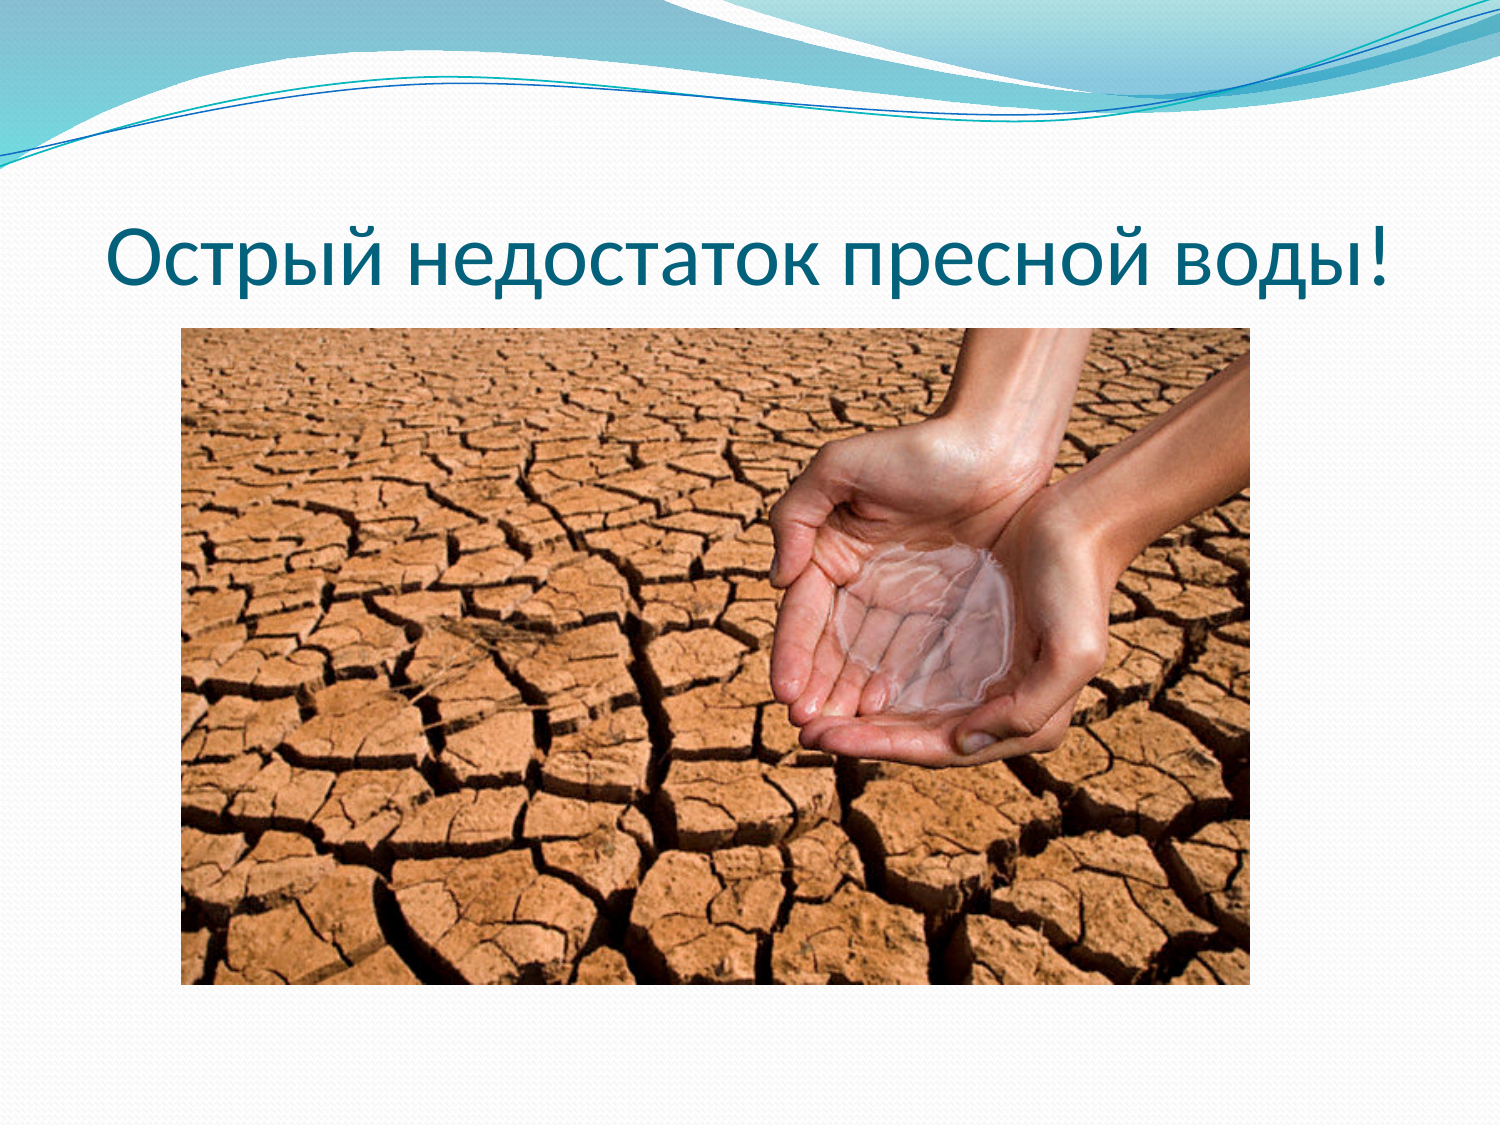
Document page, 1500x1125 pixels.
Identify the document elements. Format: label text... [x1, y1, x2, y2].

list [180, 327, 1251, 985]
title Острый недостаток пресной воды! [75, 115, 1425, 303]
